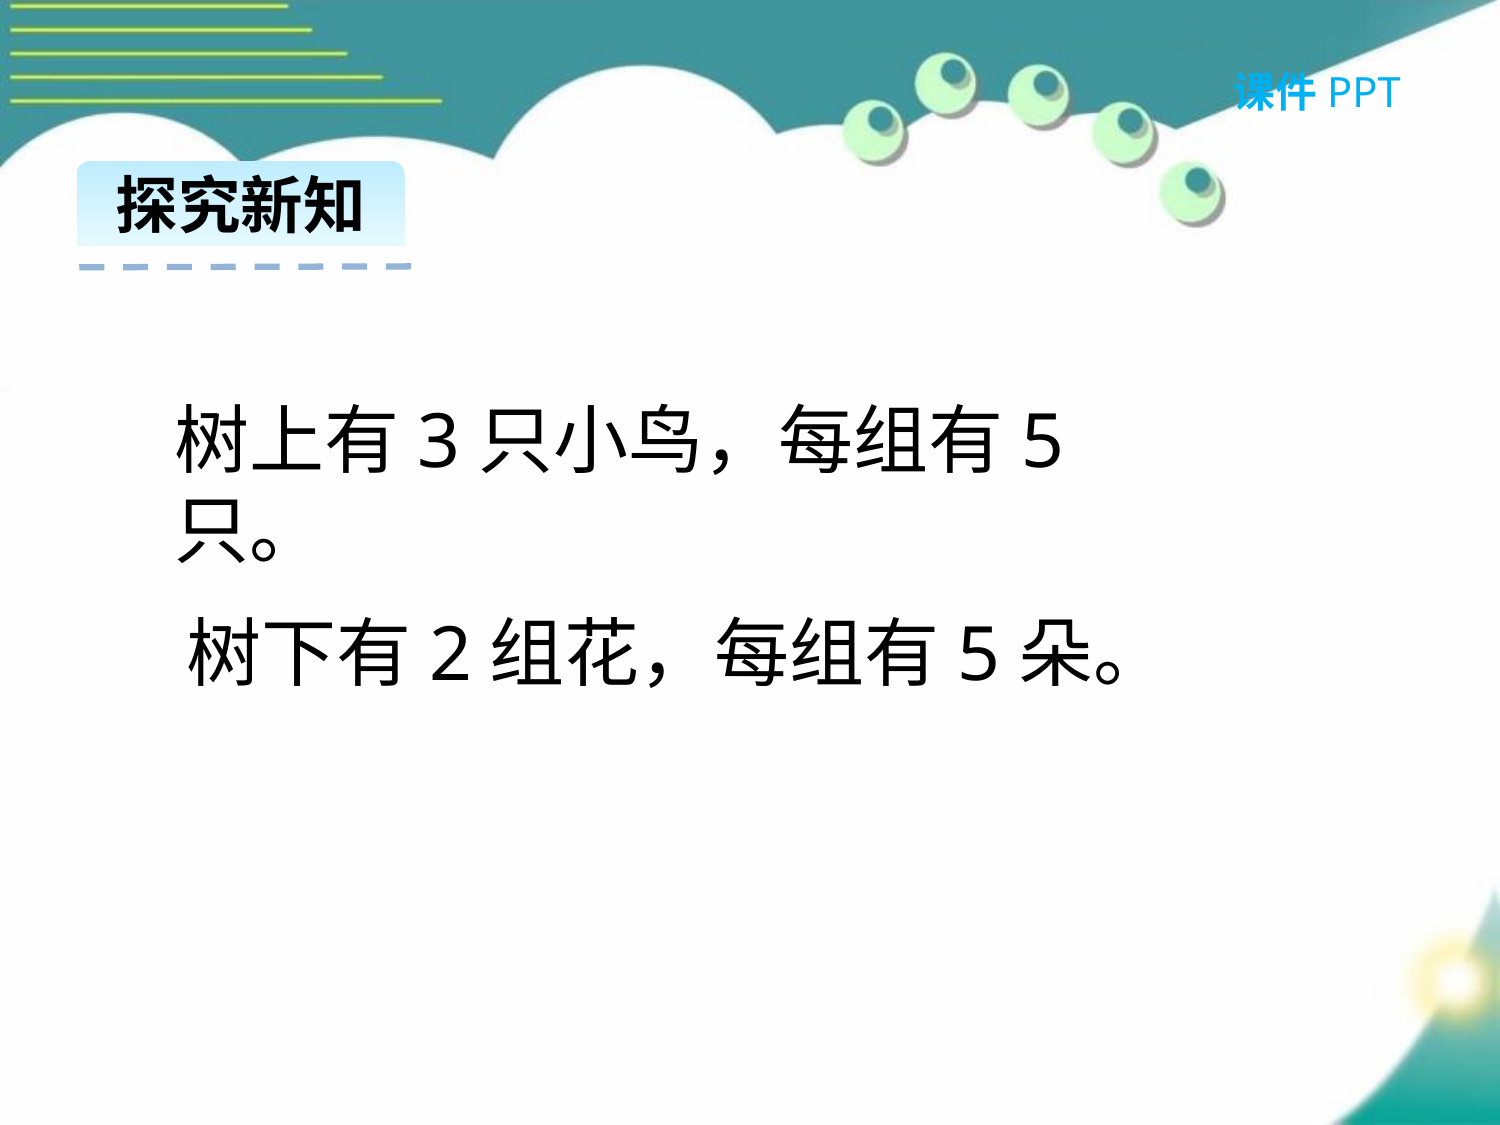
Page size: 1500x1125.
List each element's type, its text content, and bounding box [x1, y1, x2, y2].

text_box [76, 160, 420, 268]
text_box 课件PPT [1218, 58, 1418, 124]
text_box 树下有2组花，每组有5朵。 [171, 597, 1222, 703]
text_box 树上有3只小鸟，每组有5只。 [159, 385, 1210, 581]
picture [0, 0, 1500, 1125]
